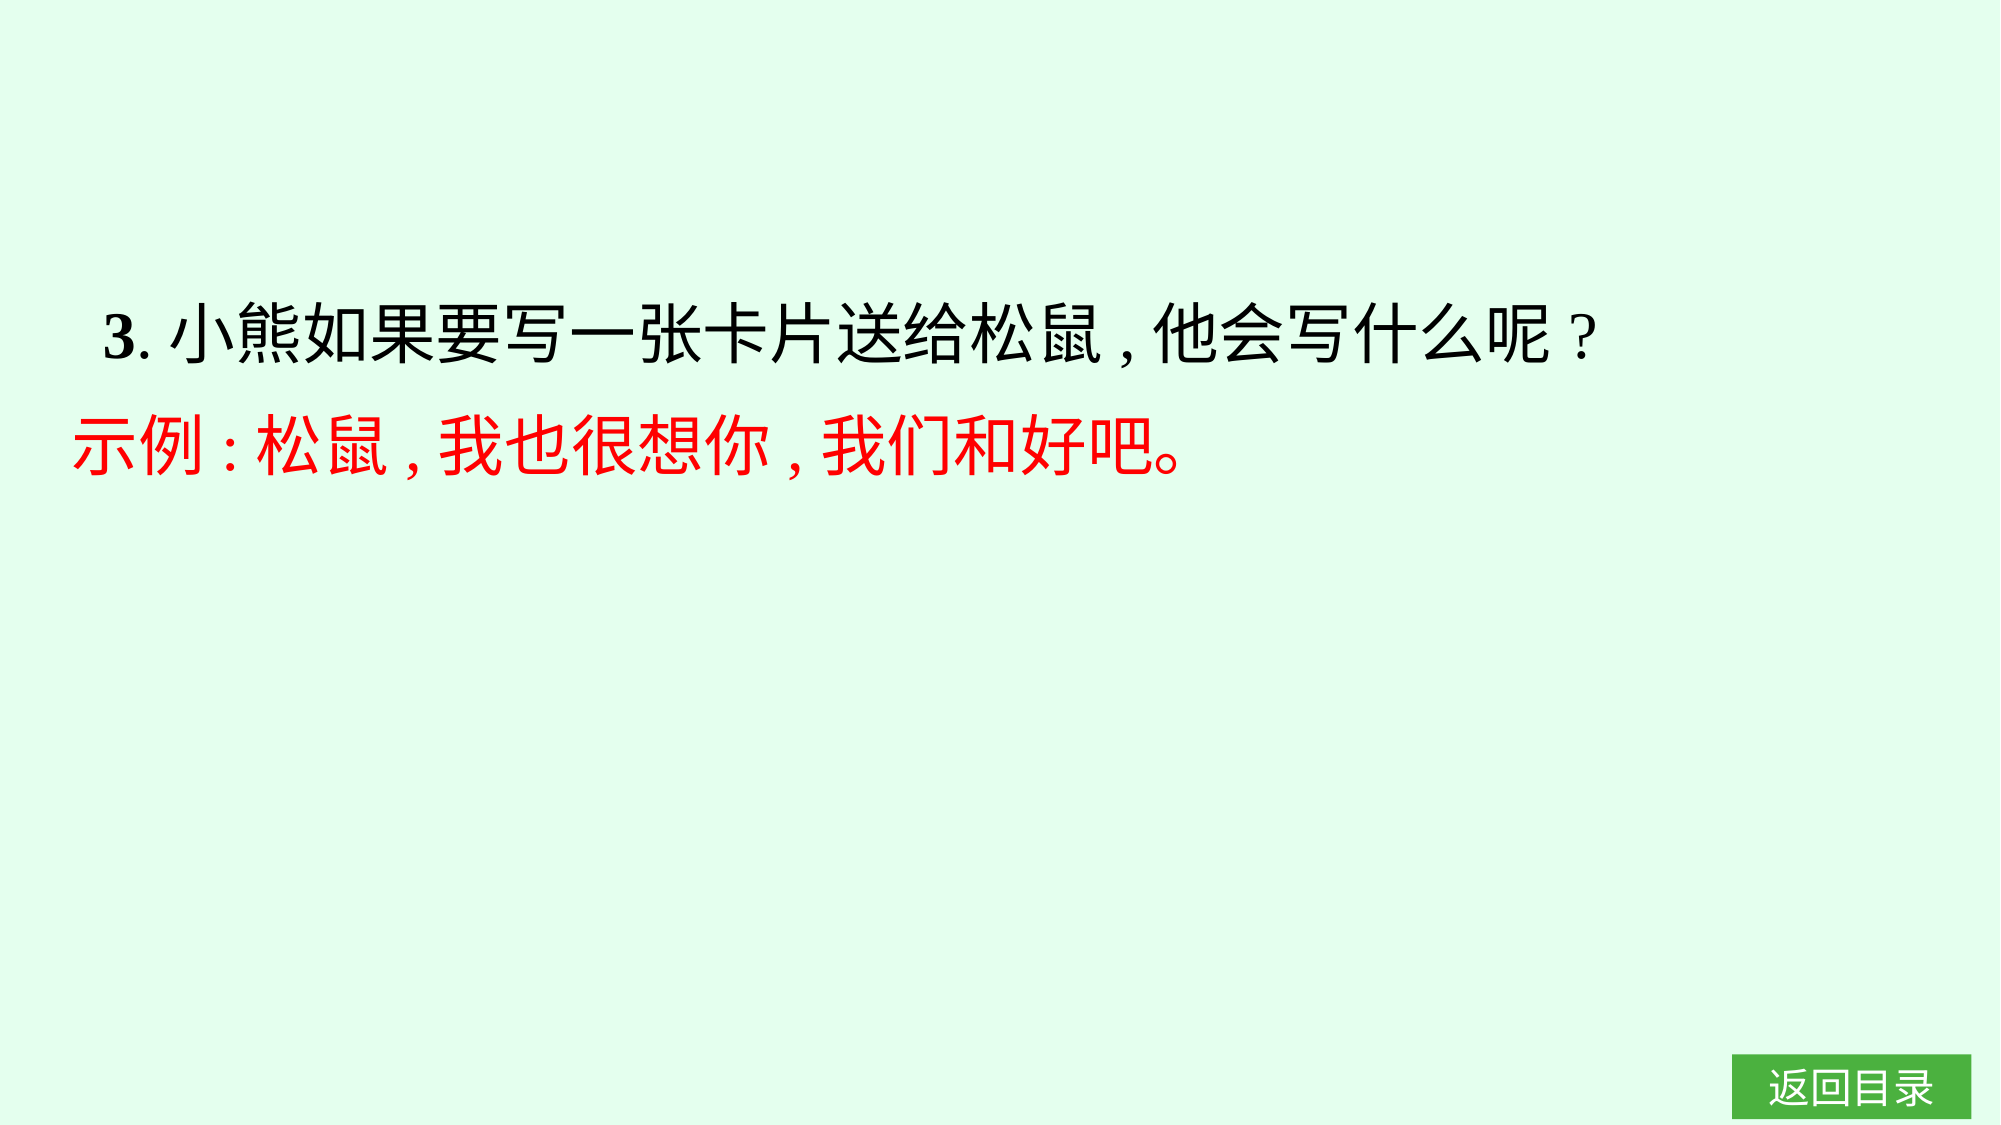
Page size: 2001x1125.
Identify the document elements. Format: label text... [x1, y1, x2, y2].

text_box 示例:松鼠,我也很想你,我们和好吧。 [56, 380, 1236, 492]
text_box 3.小熊如果要写一张卡片送给松鼠,他会写什么呢? [87, 268, 1630, 380]
